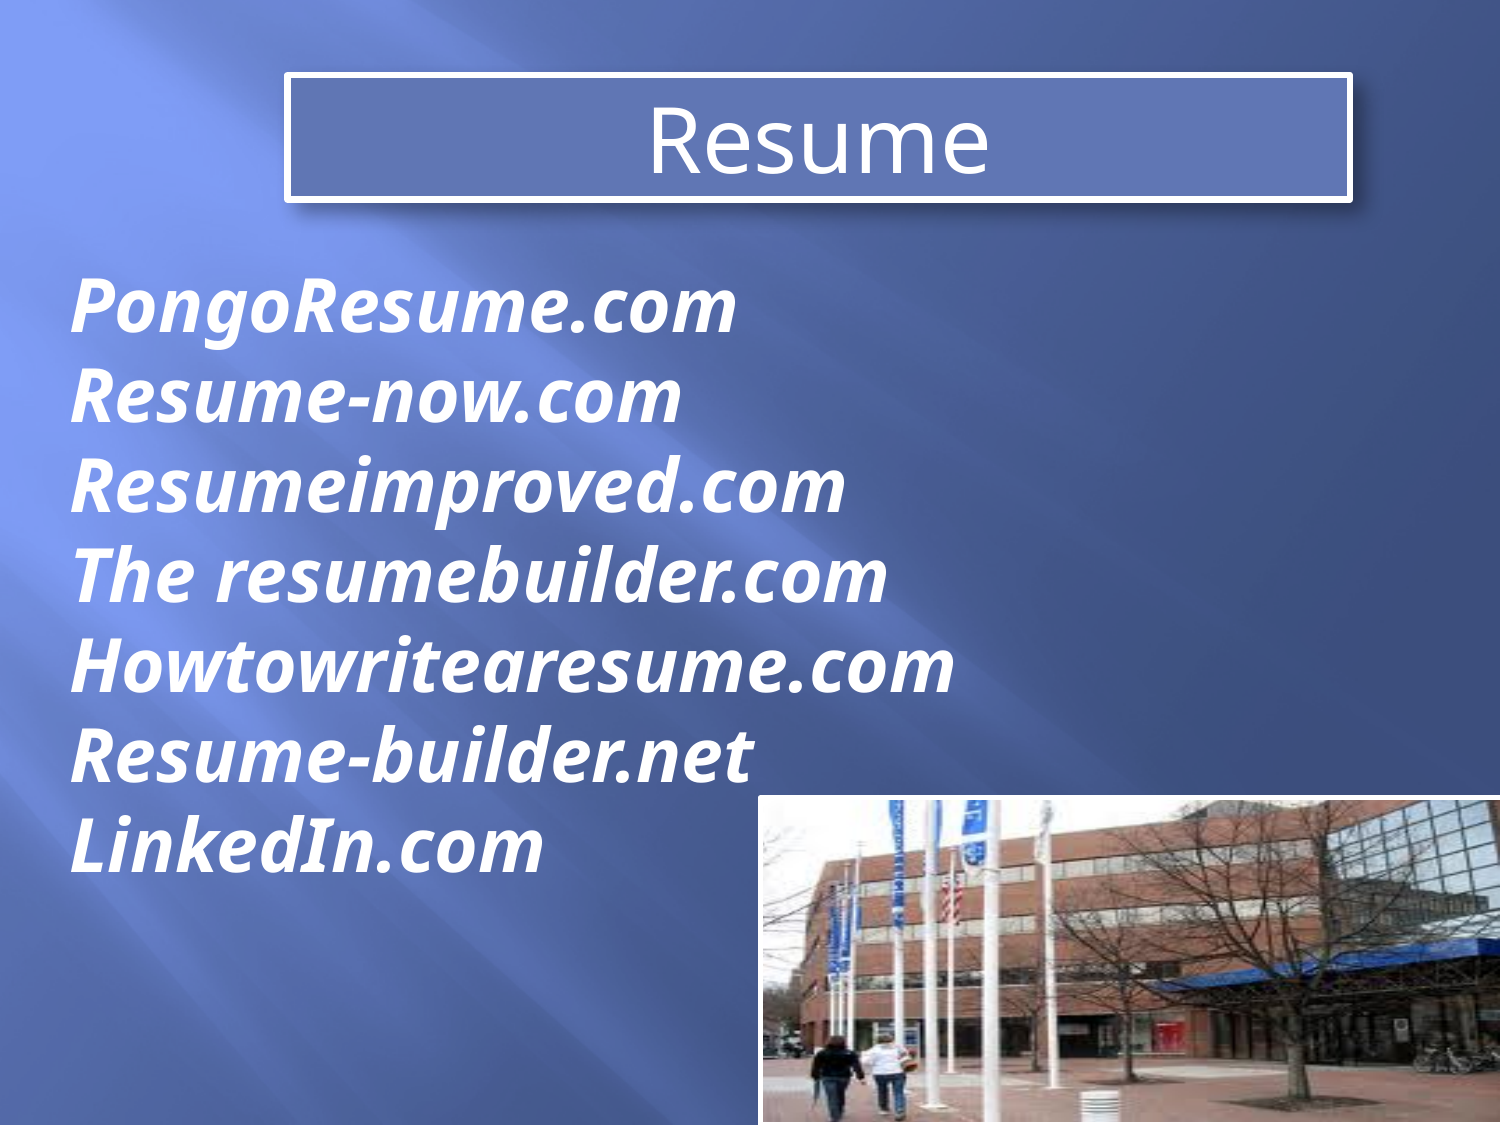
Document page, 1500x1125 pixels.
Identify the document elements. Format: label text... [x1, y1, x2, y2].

picture [762, 799, 1500, 1123]
text_box Resume [284, 72, 1353, 203]
text_box PongoResume.com Resume-now.com Resumeimproved.com The resumebuilder.com Howtowritearesume.com Resume-builder.net LinkedIn.com [54, 249, 1380, 945]
